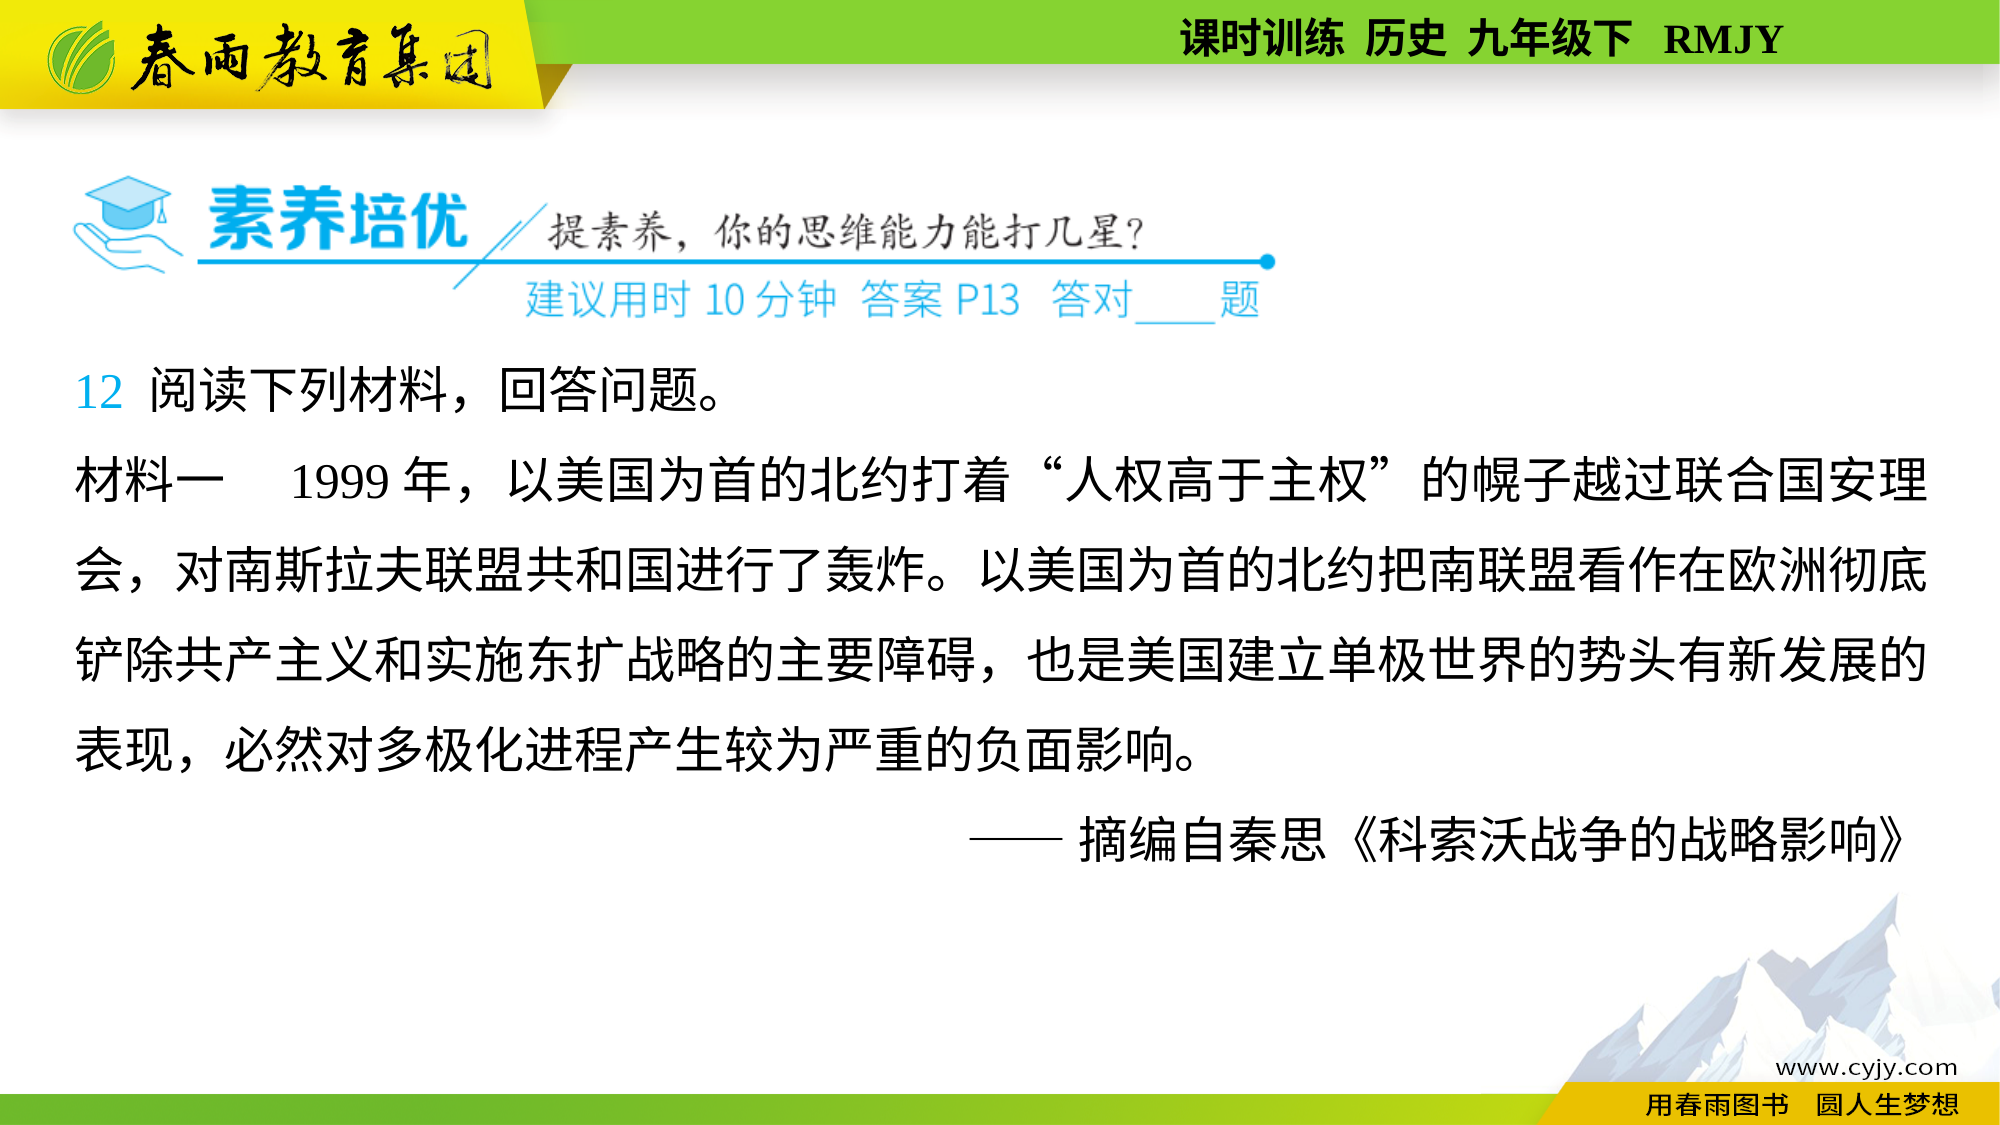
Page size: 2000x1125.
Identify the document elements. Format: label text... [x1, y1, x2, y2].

picture [0, 0, 2000, 1125]
list 12 阅读下列材料，回答问题。 材料一 1999年，以美国为首的北约打着“人权高于主权”的幌子越过联合国安理会，对南斯拉夫联盟共和国进行了轰炸。以美国为首的北约把南联盟看作在欧洲彻底铲除共产主义和实施东扩战略的主要障碍，也是美国建立单极世界的势头有新发展的表现，必然对多极化进程产生较为严重的负面影响。 ——摘编自秦思《科索沃战争的战略影响》 [59, 320, 1944, 870]
